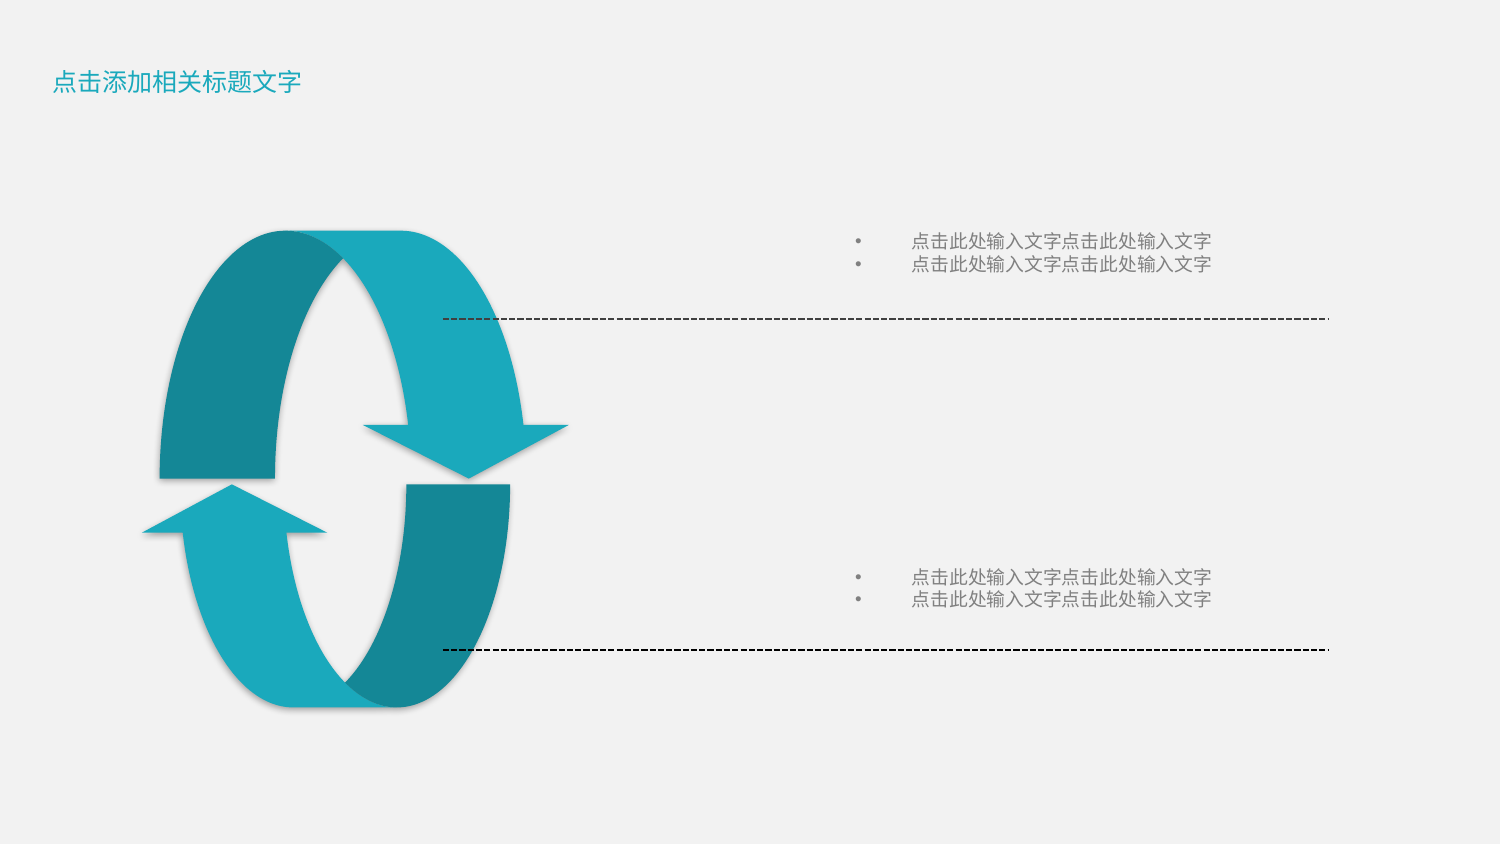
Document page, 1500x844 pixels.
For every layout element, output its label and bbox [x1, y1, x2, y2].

text_box [442, 557, 1330, 650]
text_box [158, 229, 570, 480]
text_box [141, 483, 511, 709]
text_box [442, 222, 1330, 320]
